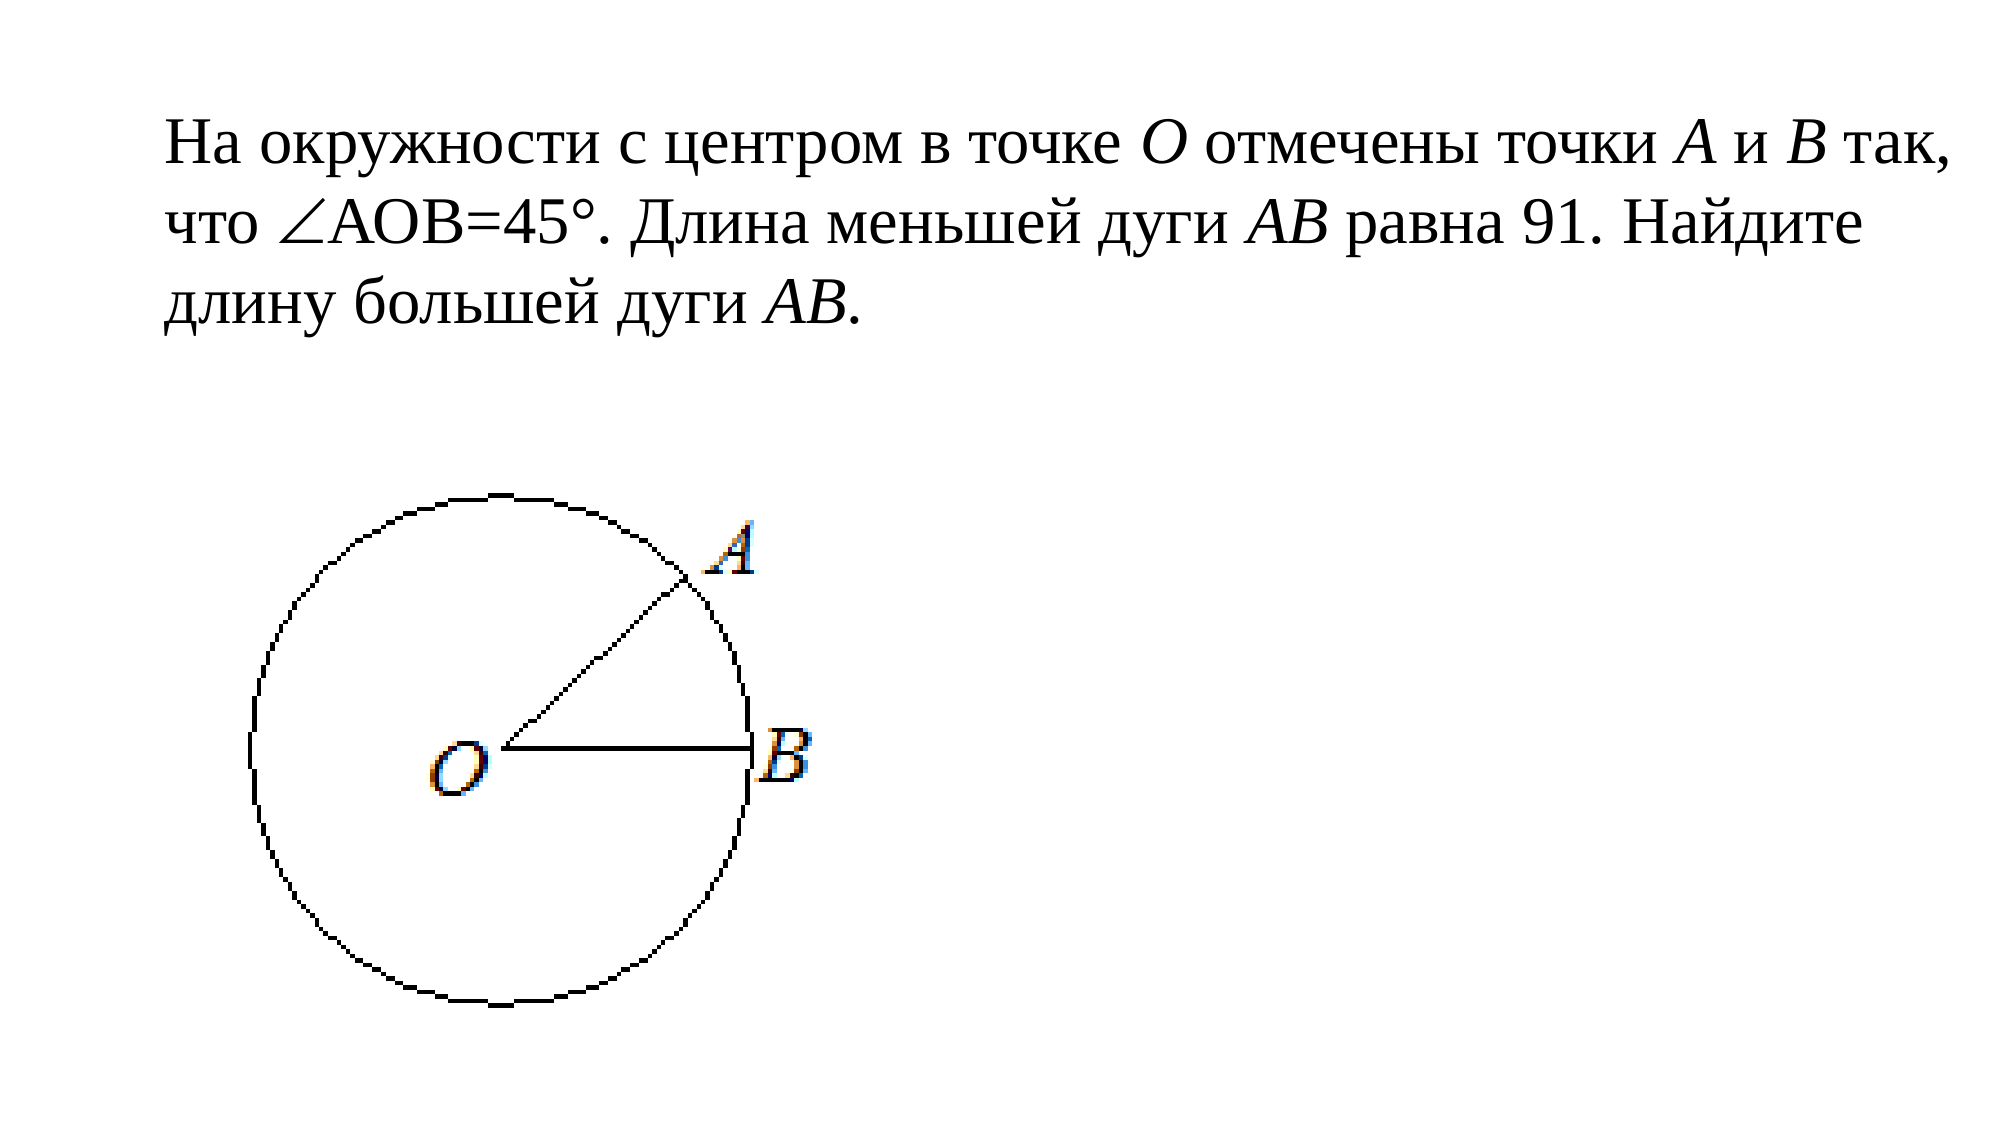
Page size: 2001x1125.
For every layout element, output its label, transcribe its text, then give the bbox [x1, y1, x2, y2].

text_box На окружности с центром в точке O отмечены точки A и B так, что АОВ=45°. Длина меньшей дуги AB равна 91. Найдите длину большей дуги AB. [149, 89, 1977, 425]
picture [244, 489, 817, 1013]
